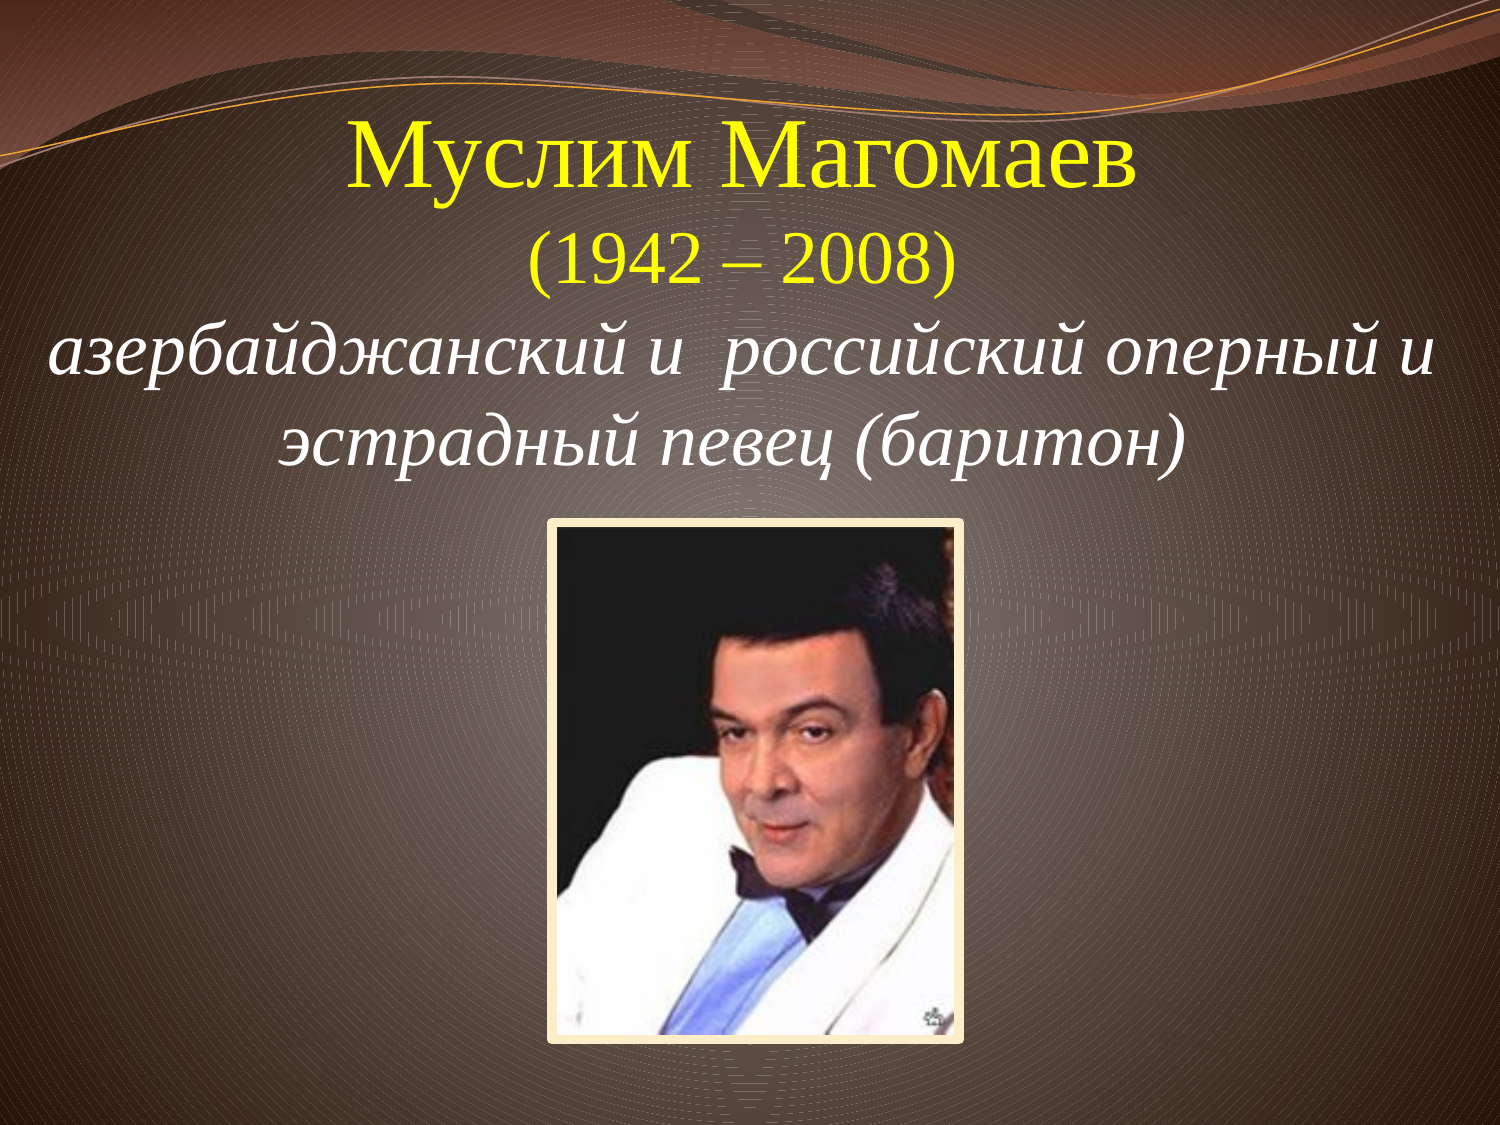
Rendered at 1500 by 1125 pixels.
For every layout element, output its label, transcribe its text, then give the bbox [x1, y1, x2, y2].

title Муслим Магомаев (1942 – 2008) азербайджанский и российский оперный и эстрадный певец (баритон) [29, 78, 1459, 1118]
picture [556, 526, 955, 1036]
